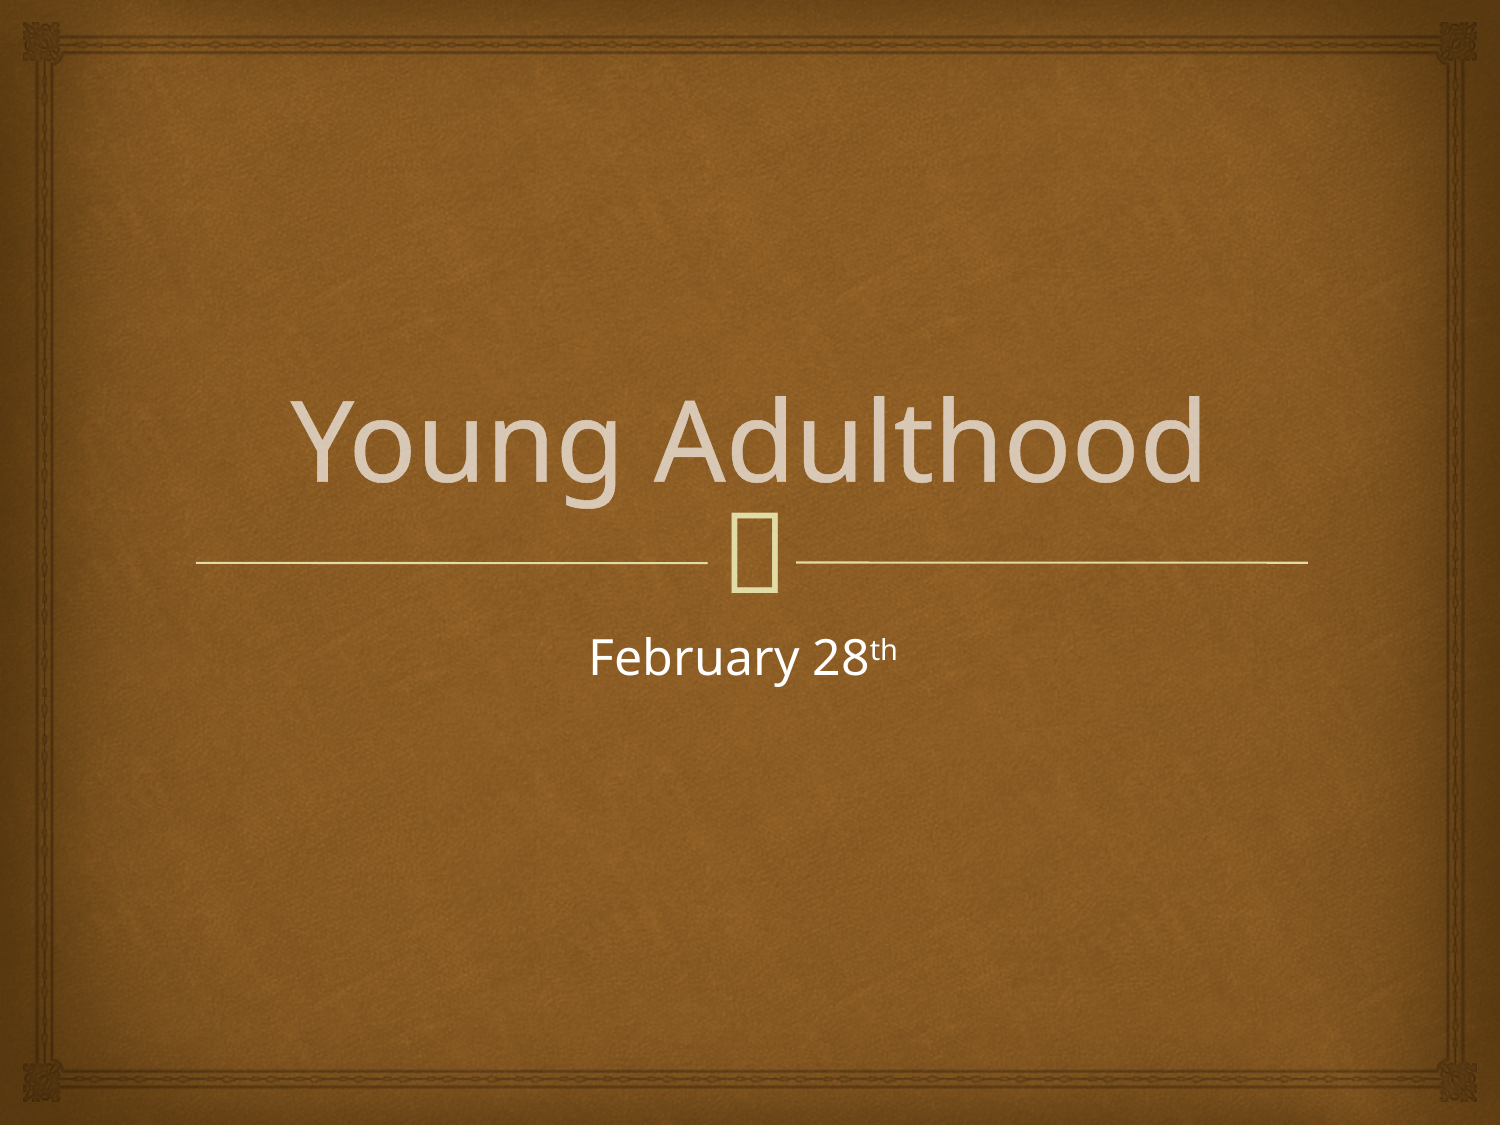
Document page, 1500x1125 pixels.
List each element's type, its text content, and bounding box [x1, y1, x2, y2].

picture [0, 0, 1500, 1125]
title Young Adulthood [194, 227, 1306, 512]
subtitle February 28th [225, 618, 1275, 906]
